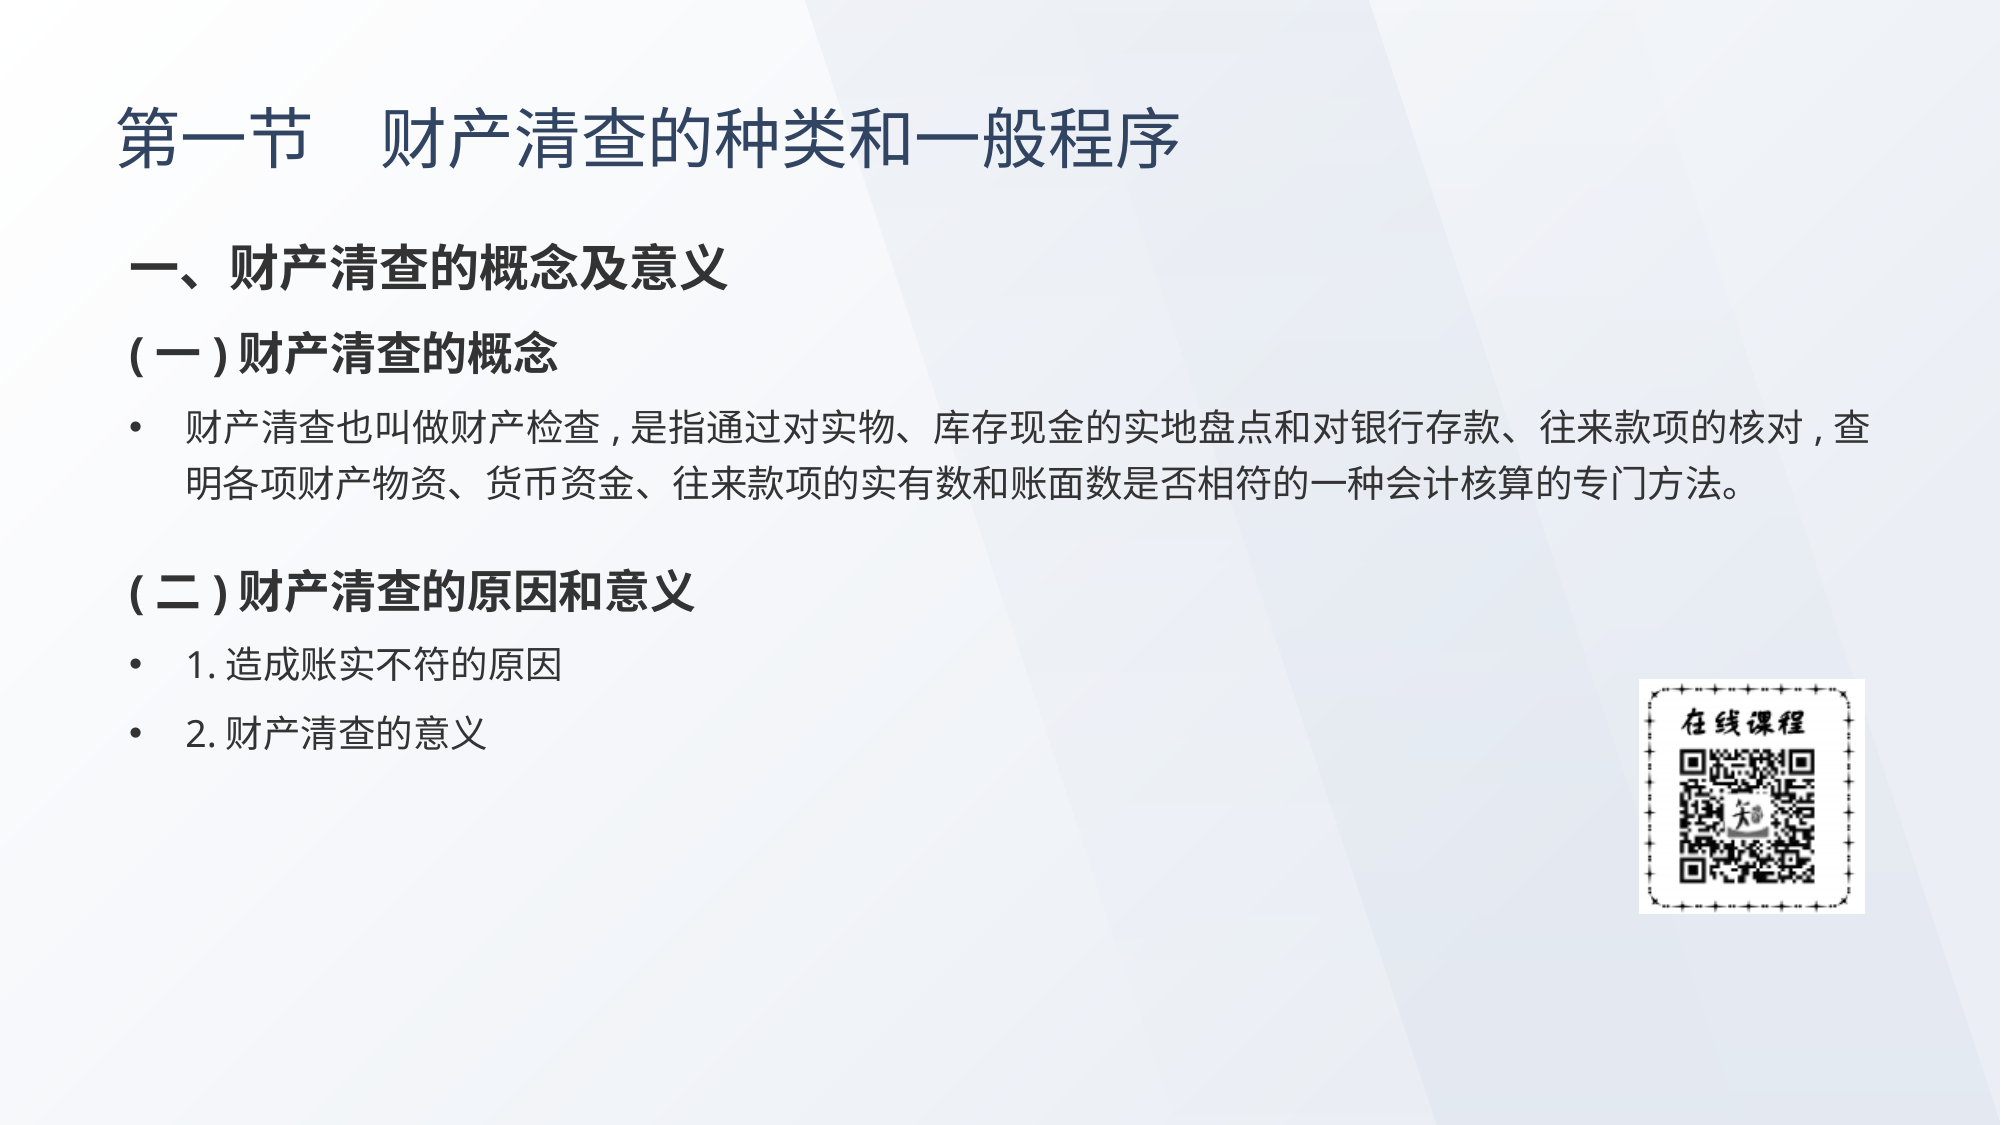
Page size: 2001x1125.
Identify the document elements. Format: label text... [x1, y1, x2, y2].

picture [1639, 679, 1865, 915]
text_box 一、财产清查的概念及意义 (一)财产清查的概念 财产清查也叫做财产检查,是指通过对实物、库存现金的实地盘点和对银行存款、往来款项的核对,查明各项财产物资、货币资金、往来款项的实有数和账面数是否相符的一种会计核算的专门方法。 (二)财产清查的原因和意义 1.造成账实不符的原因 2.财产清查的意义 [114, 213, 1886, 1013]
title 第一节 财产清查的种类和一般程序 [114, 59, 1886, 178]
